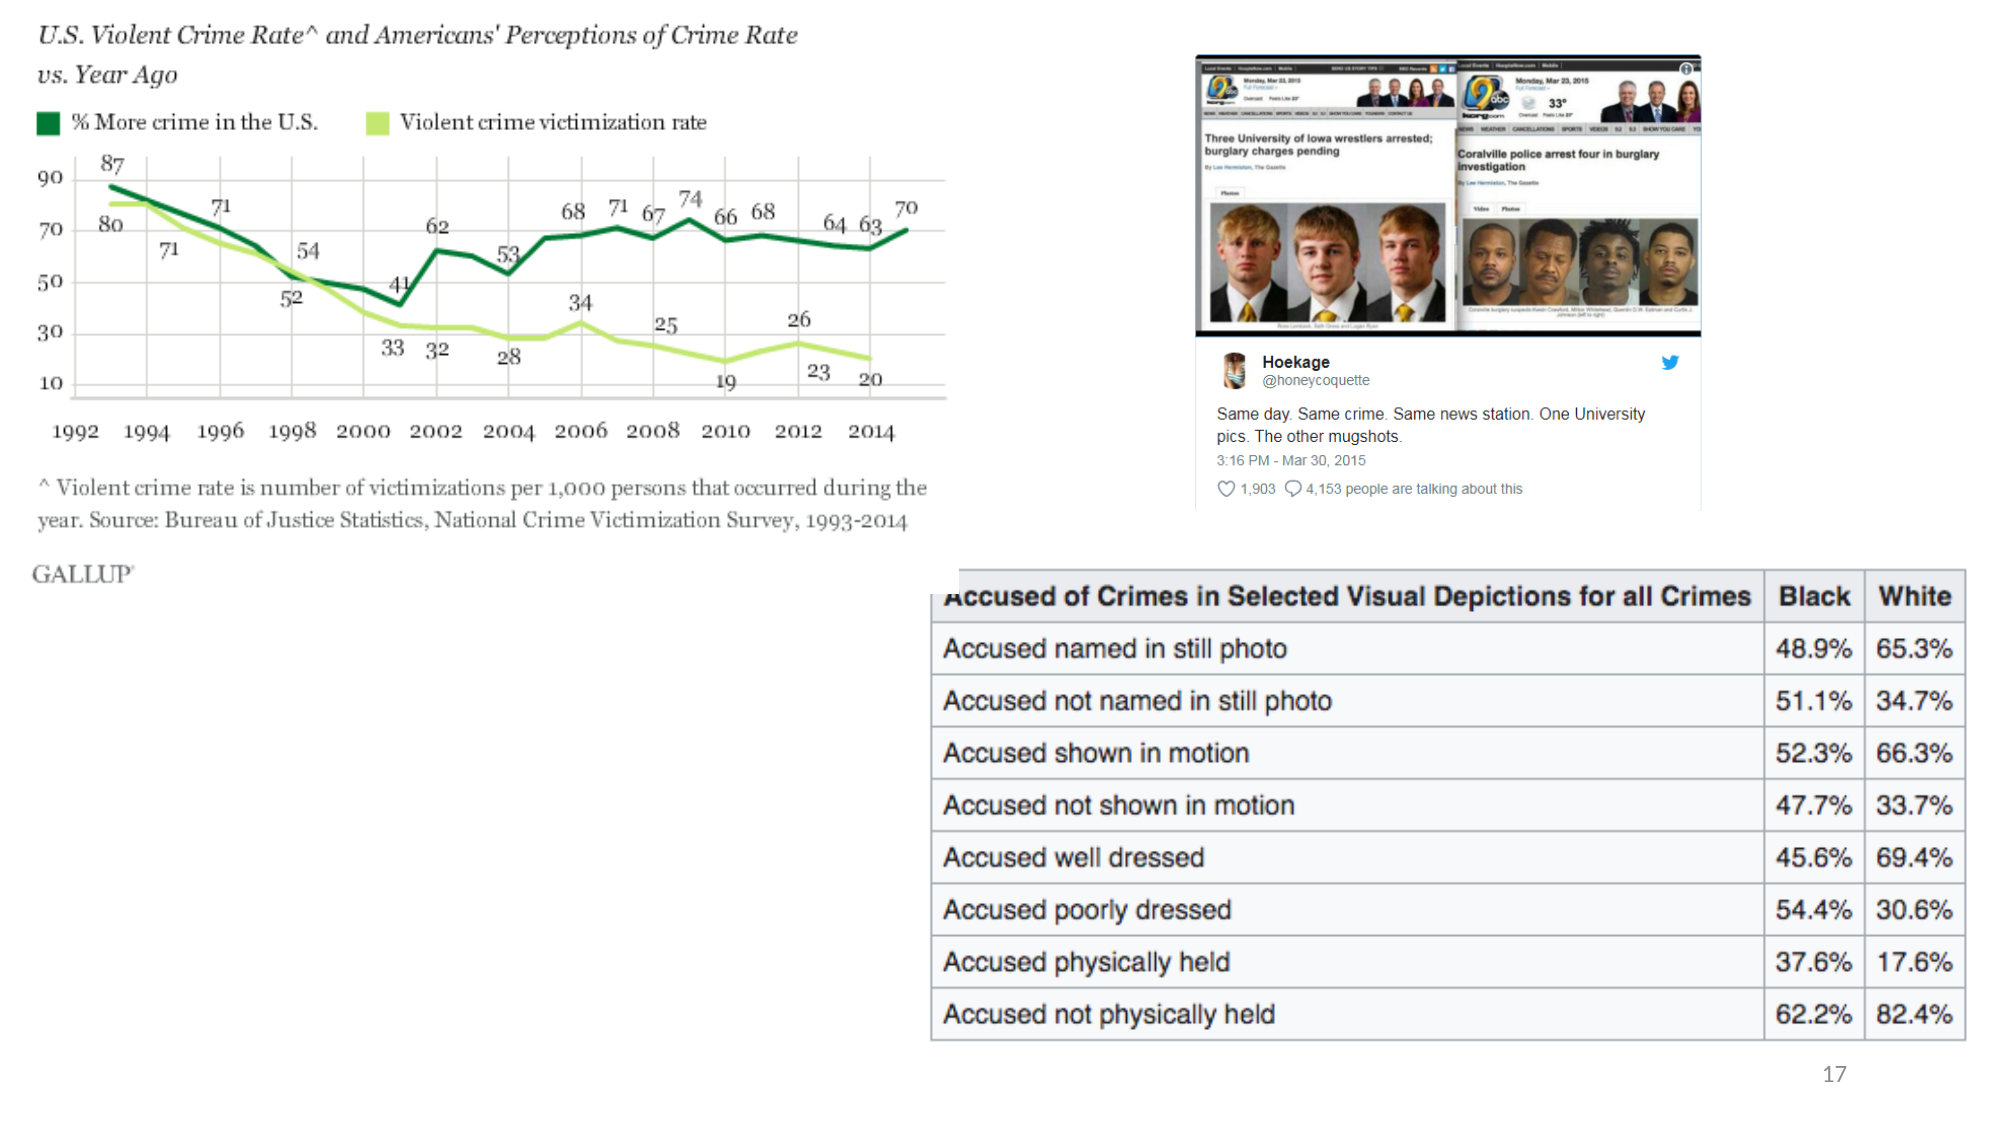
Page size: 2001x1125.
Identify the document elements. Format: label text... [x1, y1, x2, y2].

picture [1188, 41, 1727, 511]
picture [21, 10, 1990, 1055]
slide_number 17 [1412, 1055, 1863, 1103]
